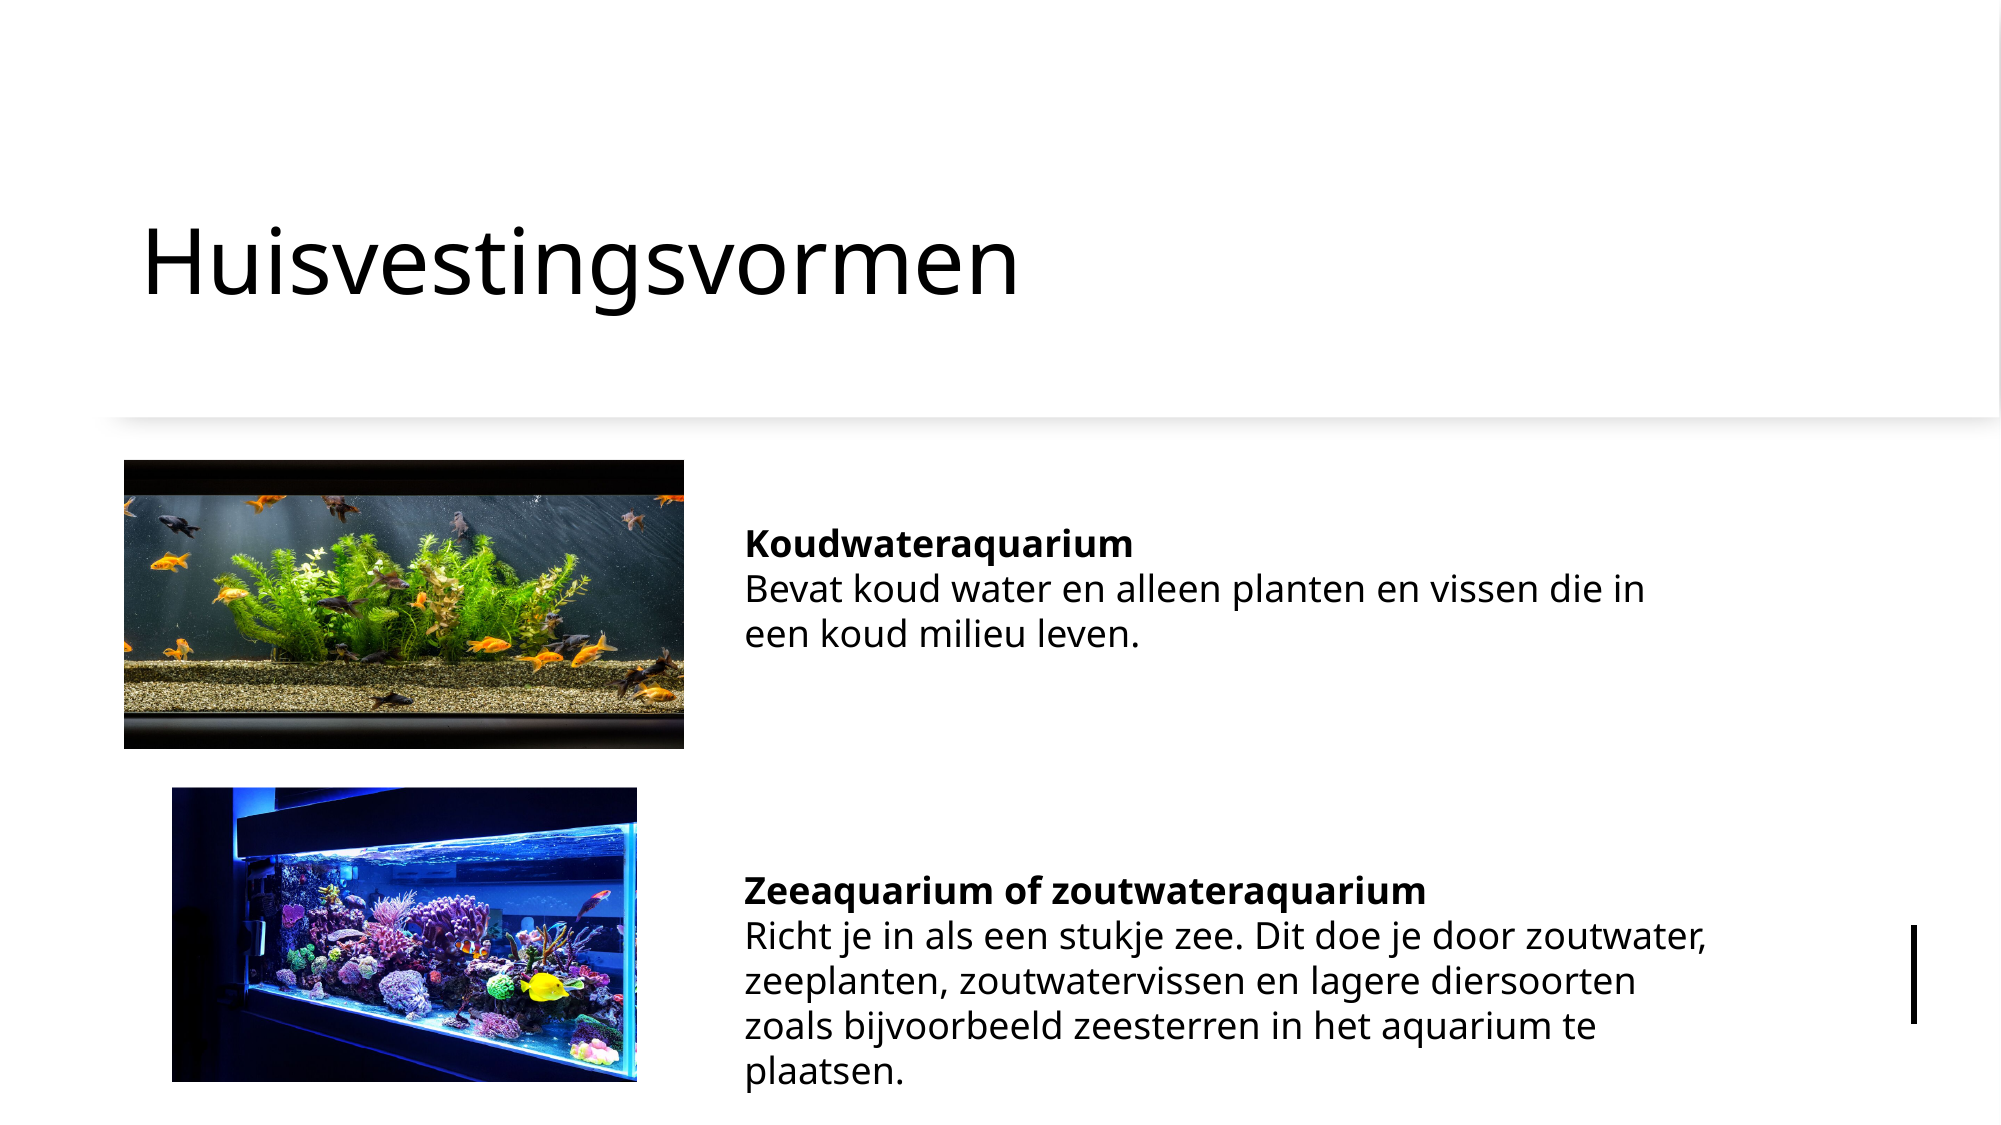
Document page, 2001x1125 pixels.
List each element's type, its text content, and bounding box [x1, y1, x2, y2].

picture [172, 786, 637, 1082]
text_box Koudwateraquarium Bevat koud water en alleen planten en vissen die in een koud milieu leven. [729, 512, 1730, 662]
text_box Zeeaquarium of zoutwateraquarium Richt je in als een stukje zee. Dit doe je door zoutwater, zeeplanten, zoutwatervissen en lagere diersoorten zoals bijvoorbeeld zeesterren in het aquarium te plaatsen. [729, 859, 1730, 1100]
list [124, 459, 685, 749]
title Huisvestingsvormen [124, 140, 1828, 376]
